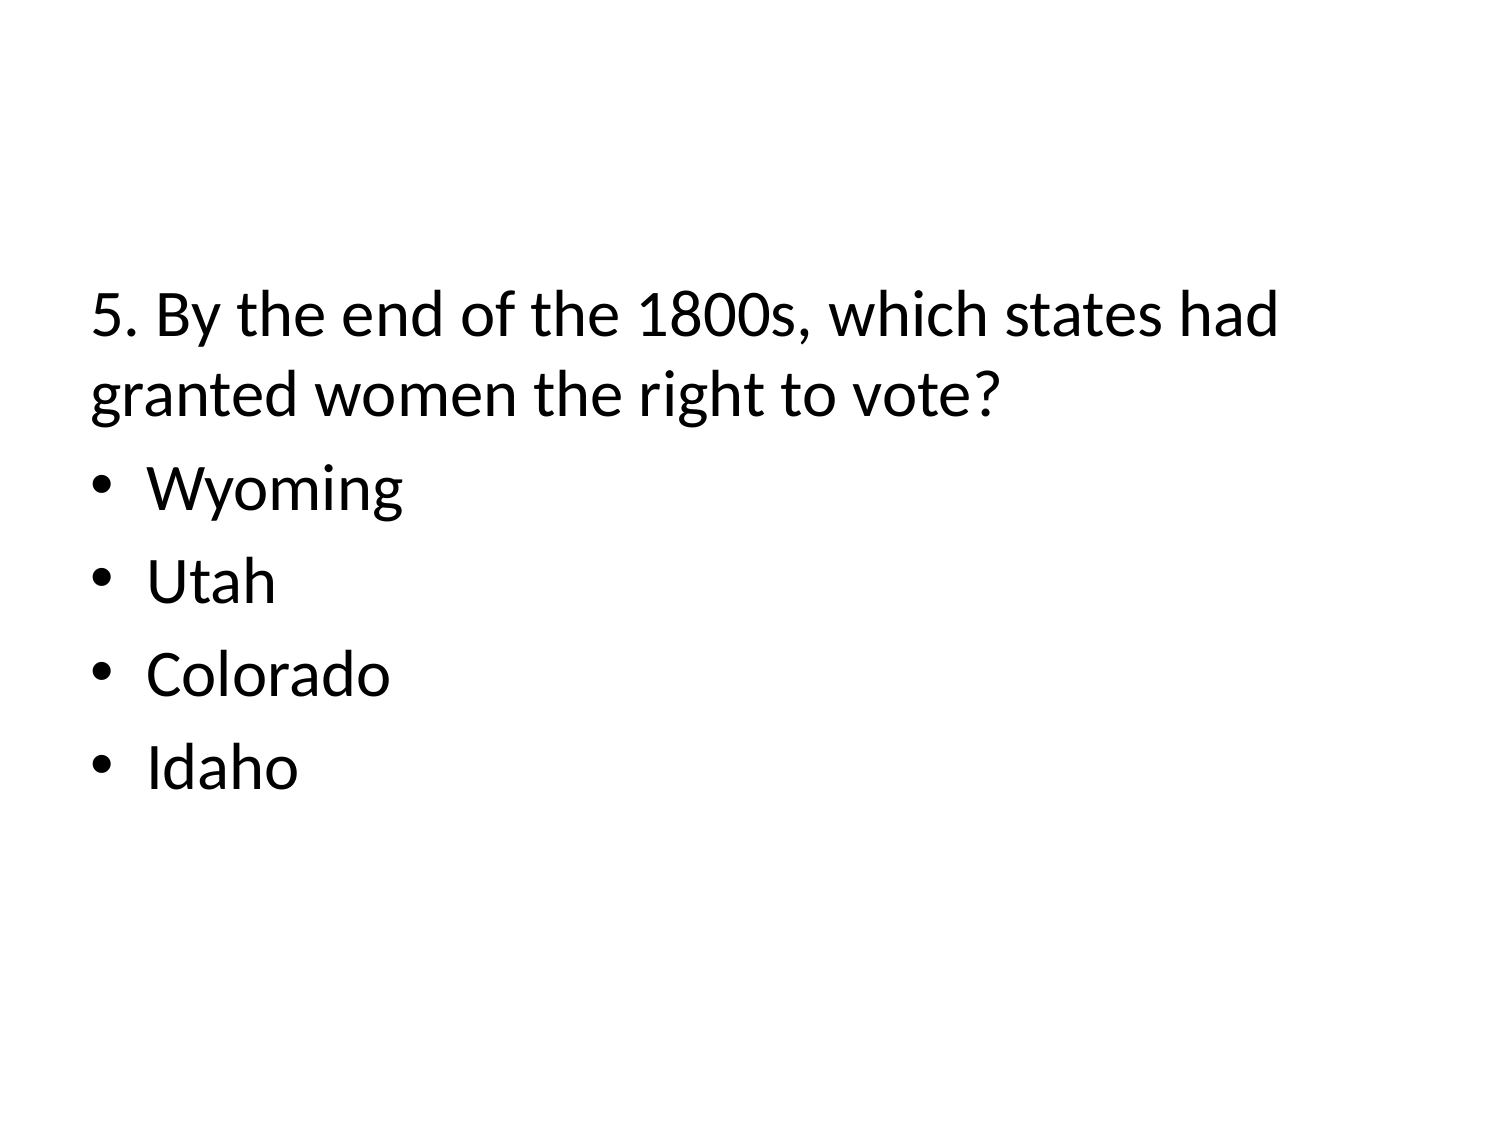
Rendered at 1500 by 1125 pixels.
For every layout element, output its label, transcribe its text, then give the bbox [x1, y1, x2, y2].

list 5. By the end of the 1800s, which states had granted women the right to vote? Wyoming Utah Colorado Idaho [75, 262, 1425, 1005]
